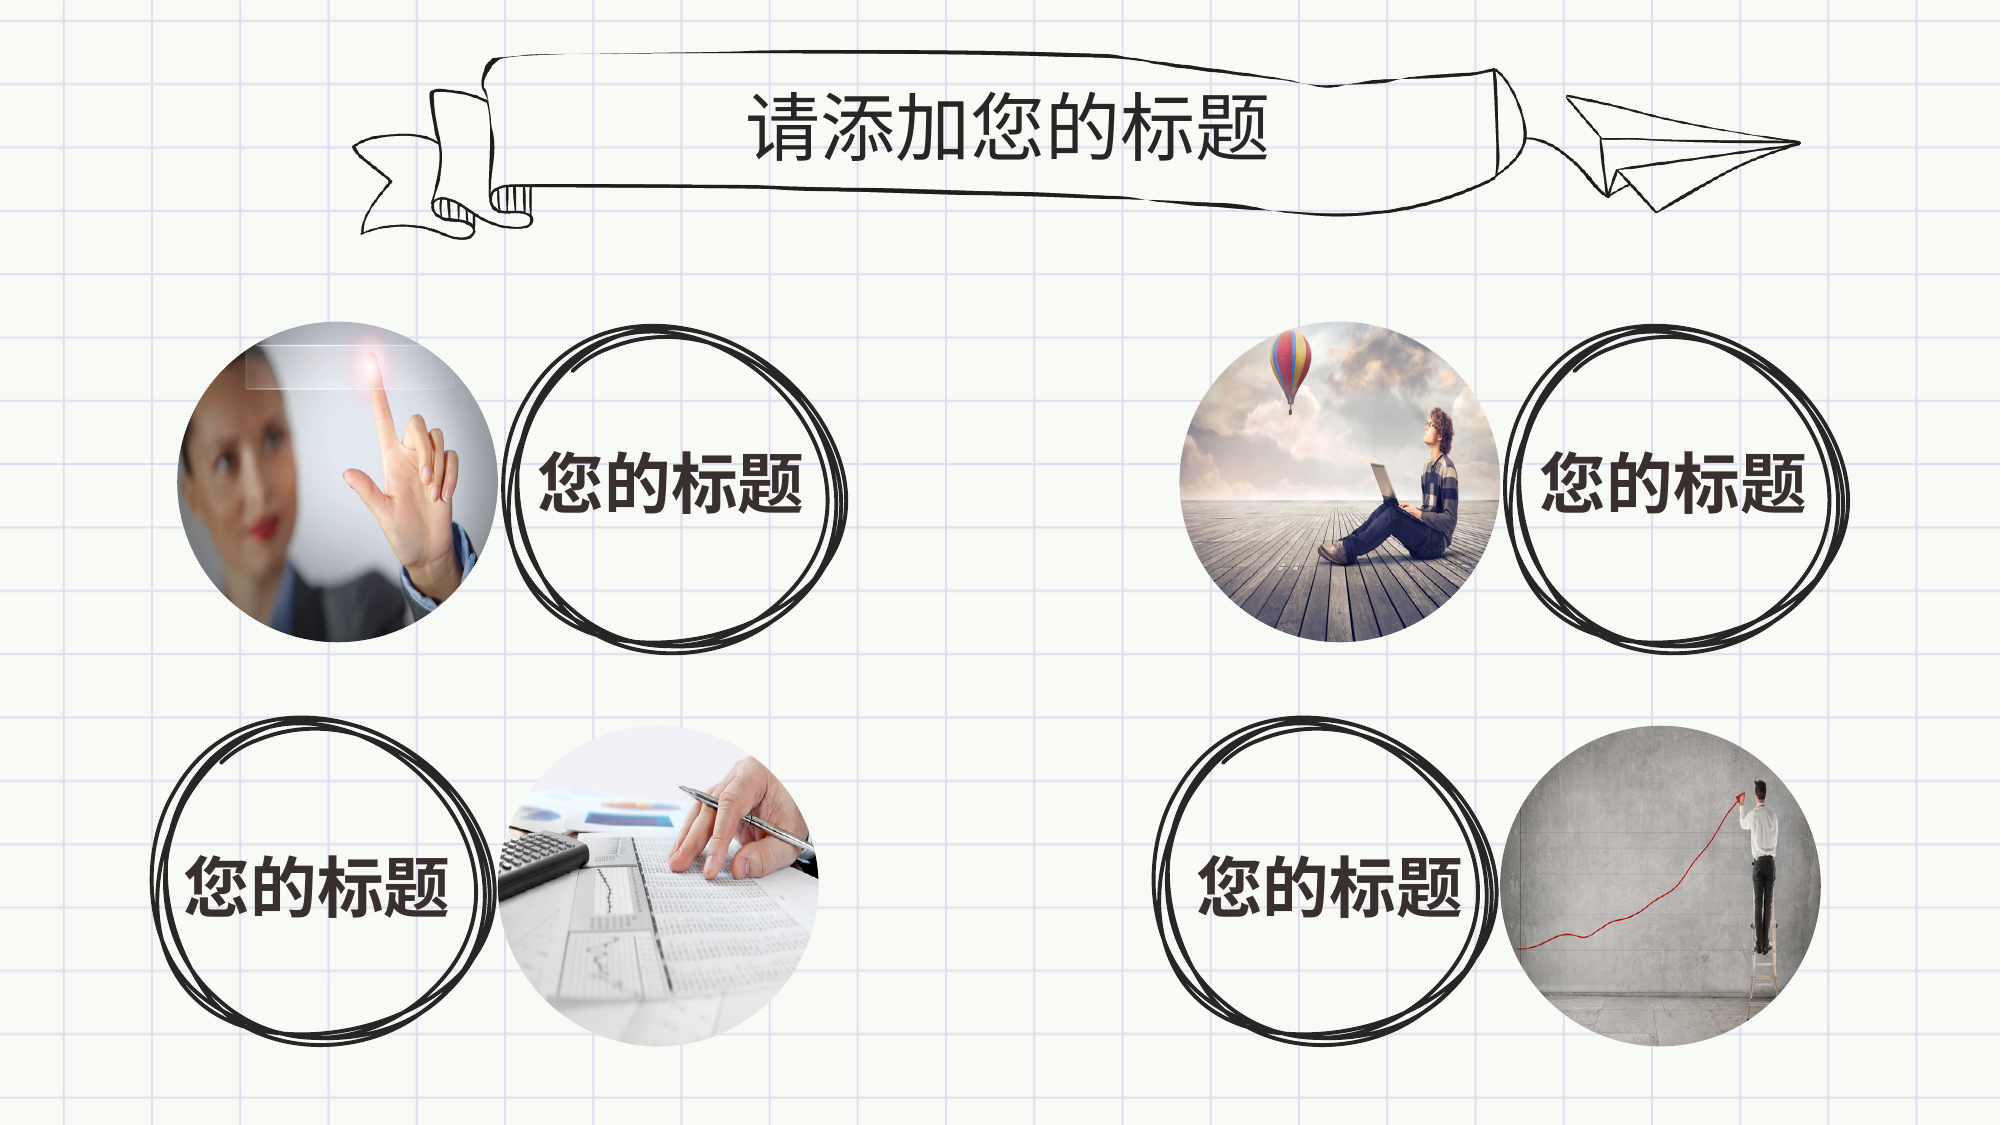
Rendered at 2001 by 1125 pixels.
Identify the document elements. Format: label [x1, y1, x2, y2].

text_box [1179, 251, 1924, 670]
text_box [96, 643, 819, 1062]
text_box [177, 251, 922, 670]
text_box [1098, 643, 1821, 1062]
picture [352, 50, 1801, 240]
